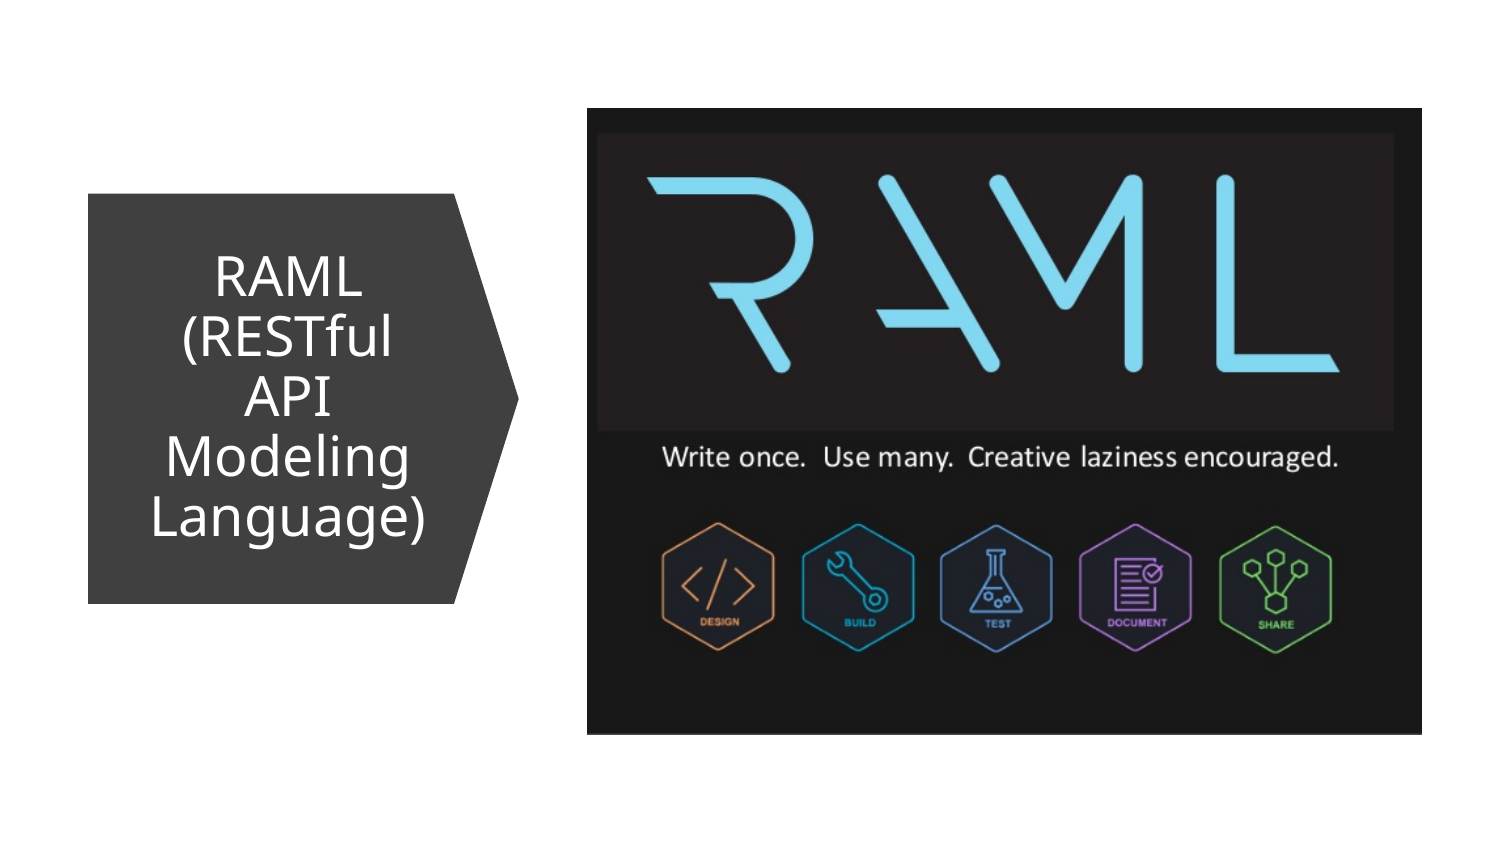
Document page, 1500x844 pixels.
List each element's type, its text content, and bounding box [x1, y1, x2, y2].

picture [587, 108, 1423, 735]
title RAML (RESTful API Modeling Language) [126, 242, 450, 556]
text_box [88, 193, 519, 604]
